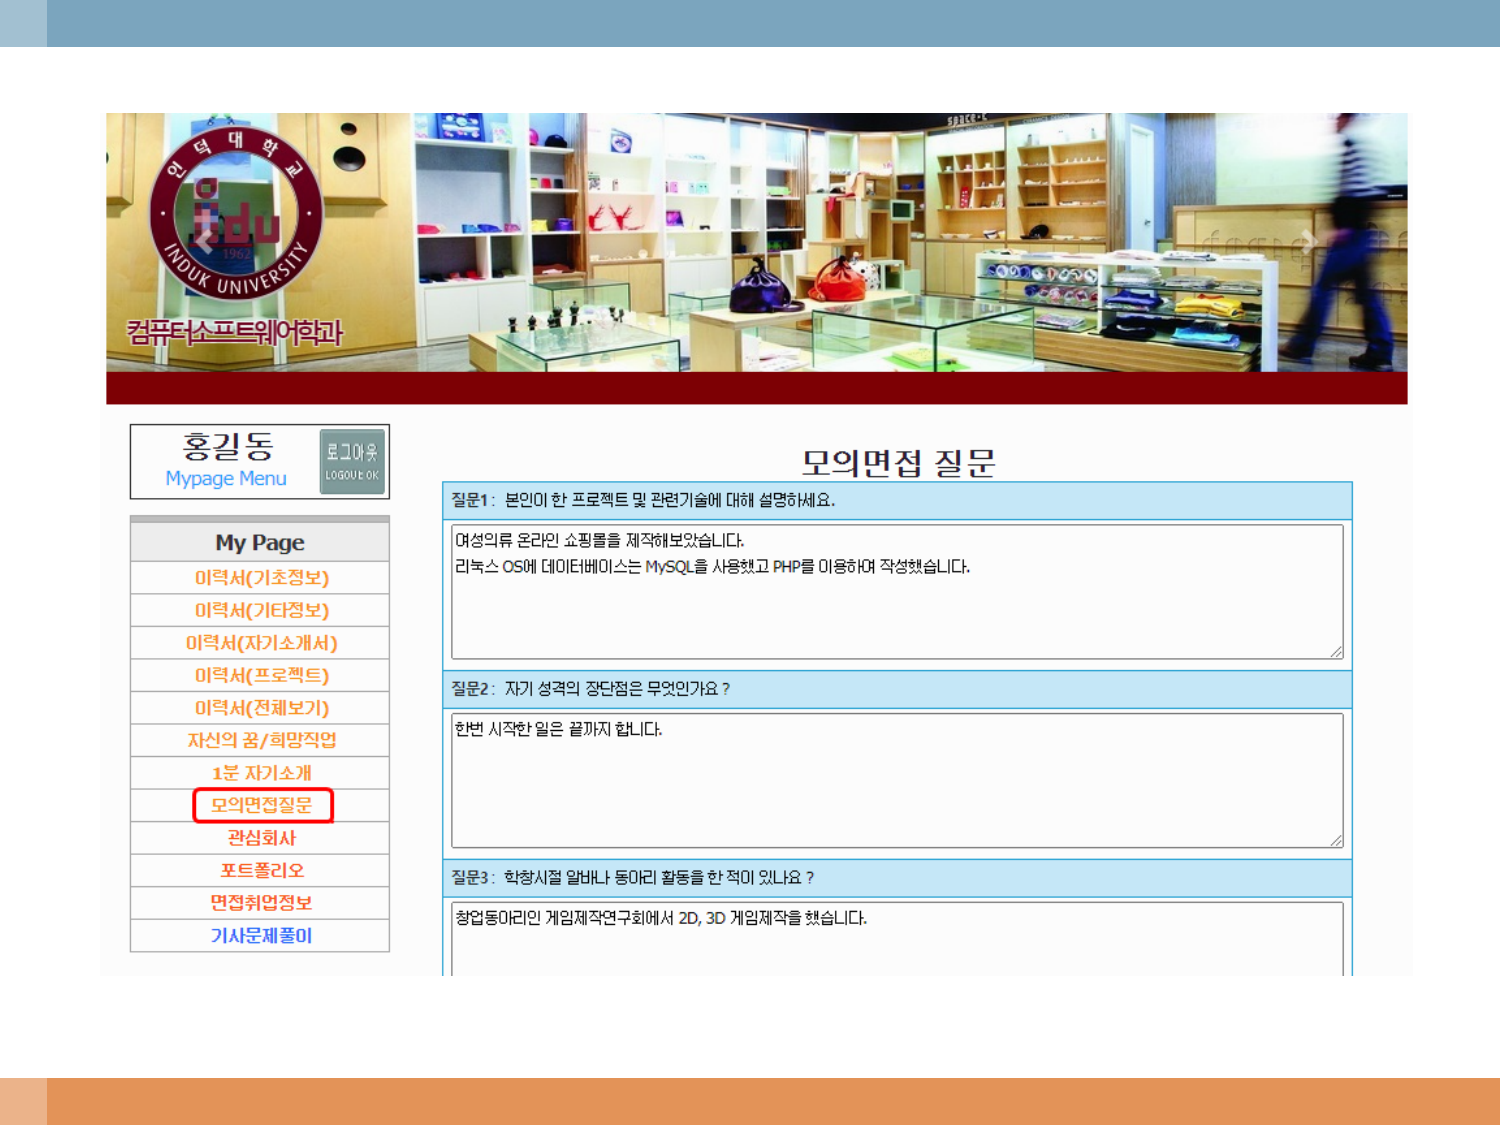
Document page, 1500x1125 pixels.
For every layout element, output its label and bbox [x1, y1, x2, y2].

picture [100, 113, 1413, 976]
